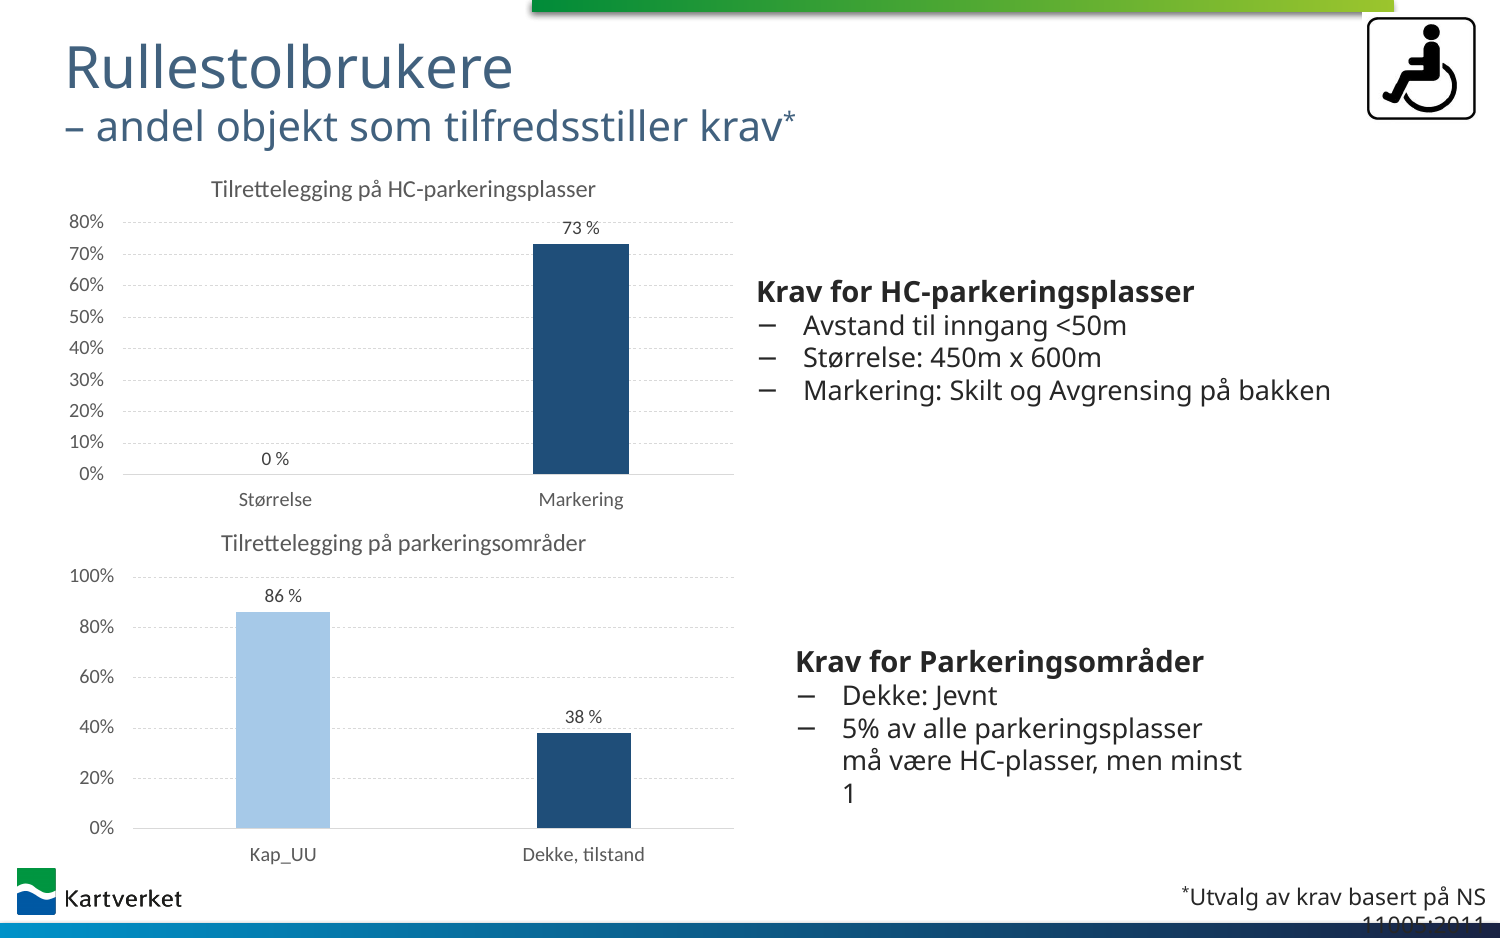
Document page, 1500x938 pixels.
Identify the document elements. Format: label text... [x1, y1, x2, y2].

picture [62, 520, 746, 874]
text_box *Utvalg av krav basert på NS 11005:2011 [1068, 873, 1500, 938]
text_box Krav for HC-parkeringsplasser Avstand til inngang <50m Størrelse: 450m x 600m Markering: Skilt og Avgrensing på bakken [750, 265, 1346, 413]
picture [1362, 12, 1481, 126]
text_box Rullestolbrukere – andel objekt som tilfredsstiller krav* [49, 25, 1431, 158]
text_box Krav for Parkeringsområder Dekke: Jevnt 5% av alle parkeringsplasser må være HC-plasser, men minst 1 [780, 636, 1261, 816]
picture [62, 166, 746, 519]
